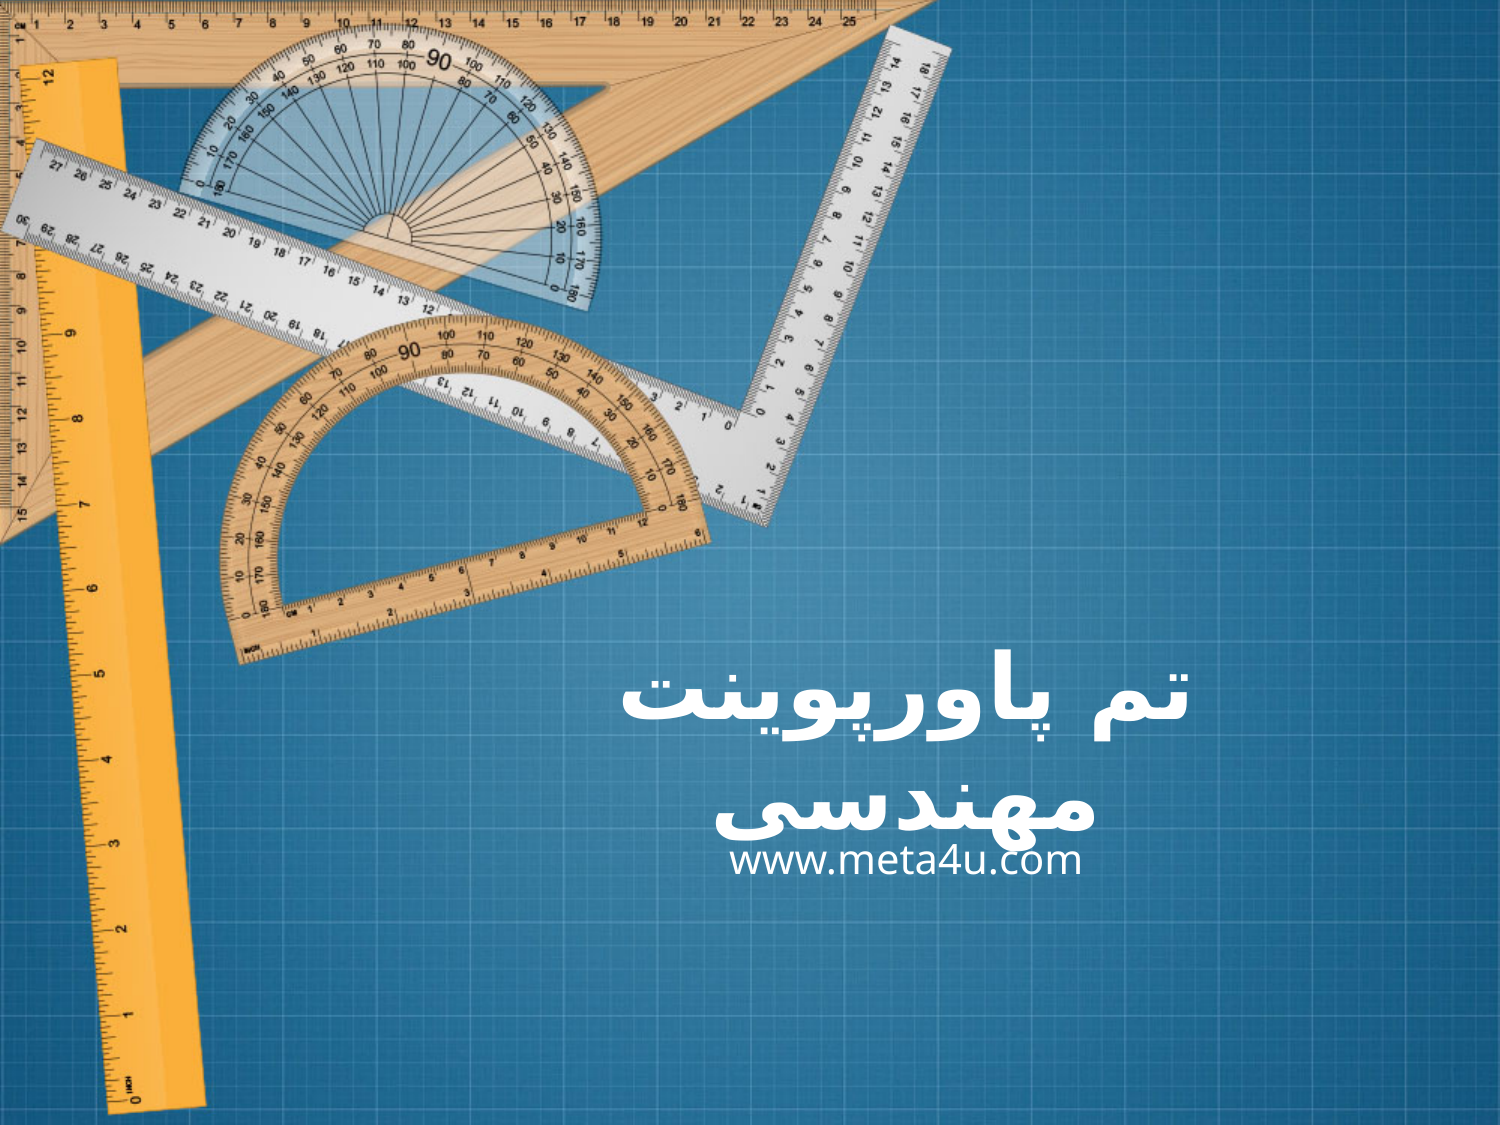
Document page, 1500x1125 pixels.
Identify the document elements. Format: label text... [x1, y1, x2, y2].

picture [0, 0, 1500, 1125]
title تم پاورپوینت مهندسی [487, 650, 1325, 825]
subtitle www.meta4u.com [500, 825, 1313, 975]
